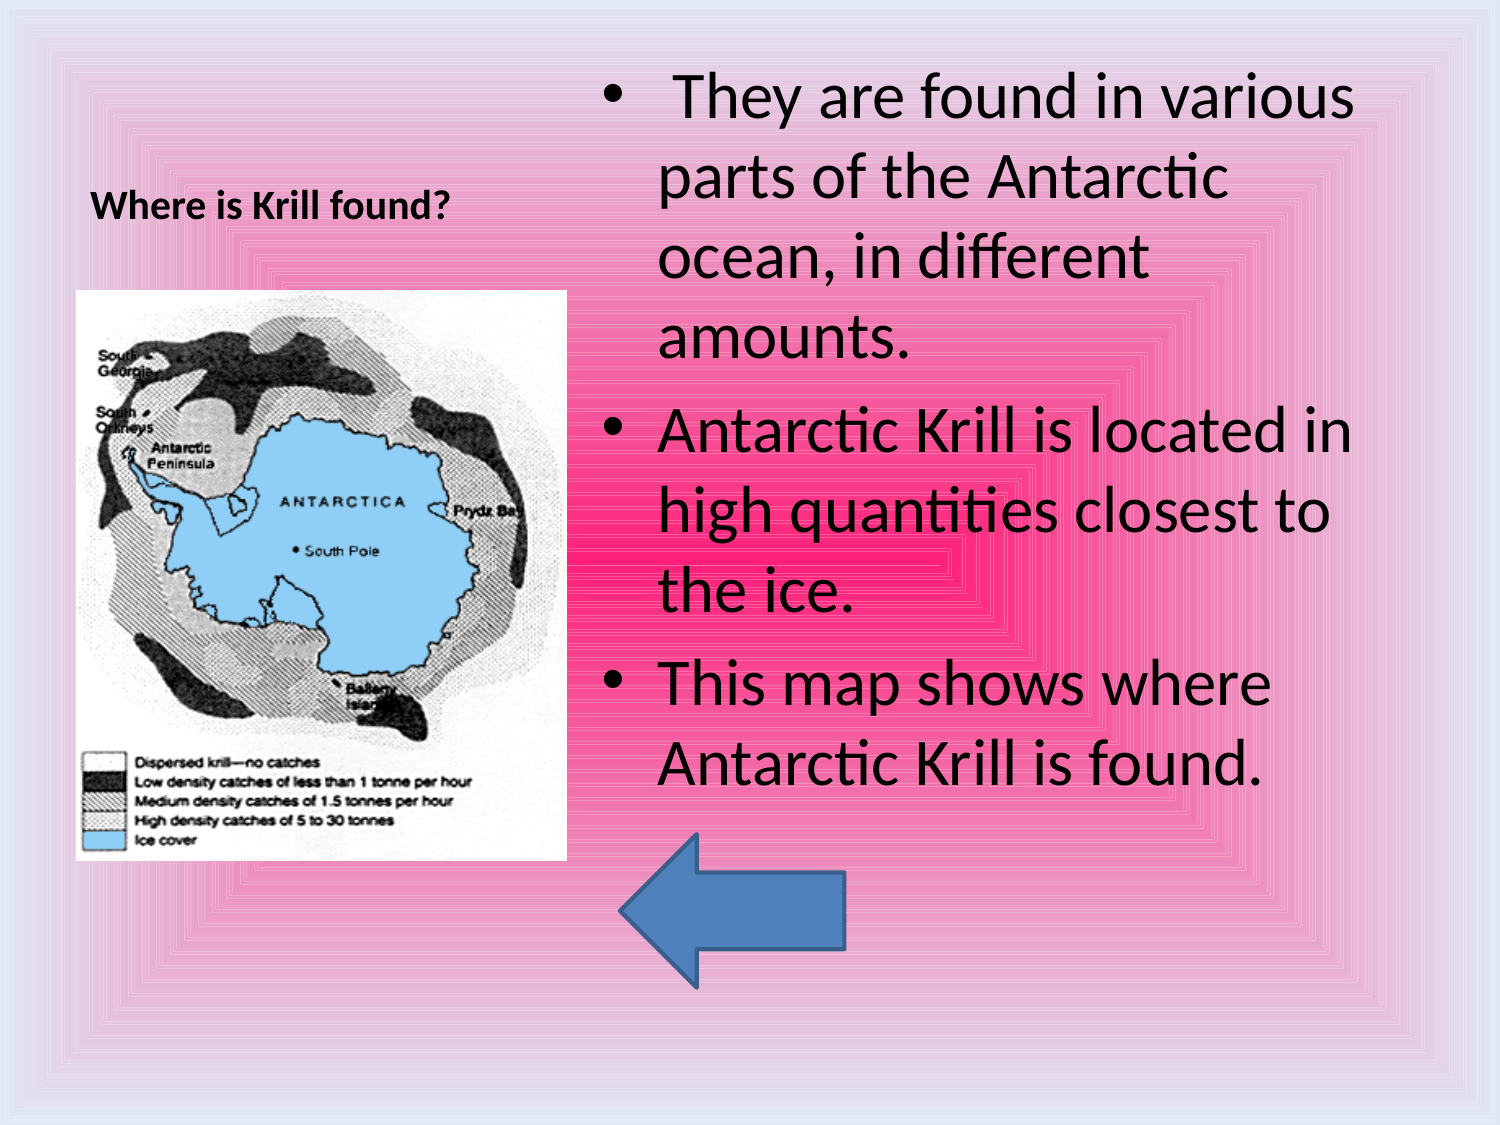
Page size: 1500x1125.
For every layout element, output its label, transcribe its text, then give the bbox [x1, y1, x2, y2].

list They are found in various parts of the Antarctic ocean, in different amounts. Antarctic Krill is located in high quantities closest to the ice. This map shows where Antarctic Krill is found. [586, 44, 1425, 1005]
picture [76, 290, 568, 861]
text_box [617, 832, 847, 990]
title Where is Krill found? [75, 44, 569, 236]
